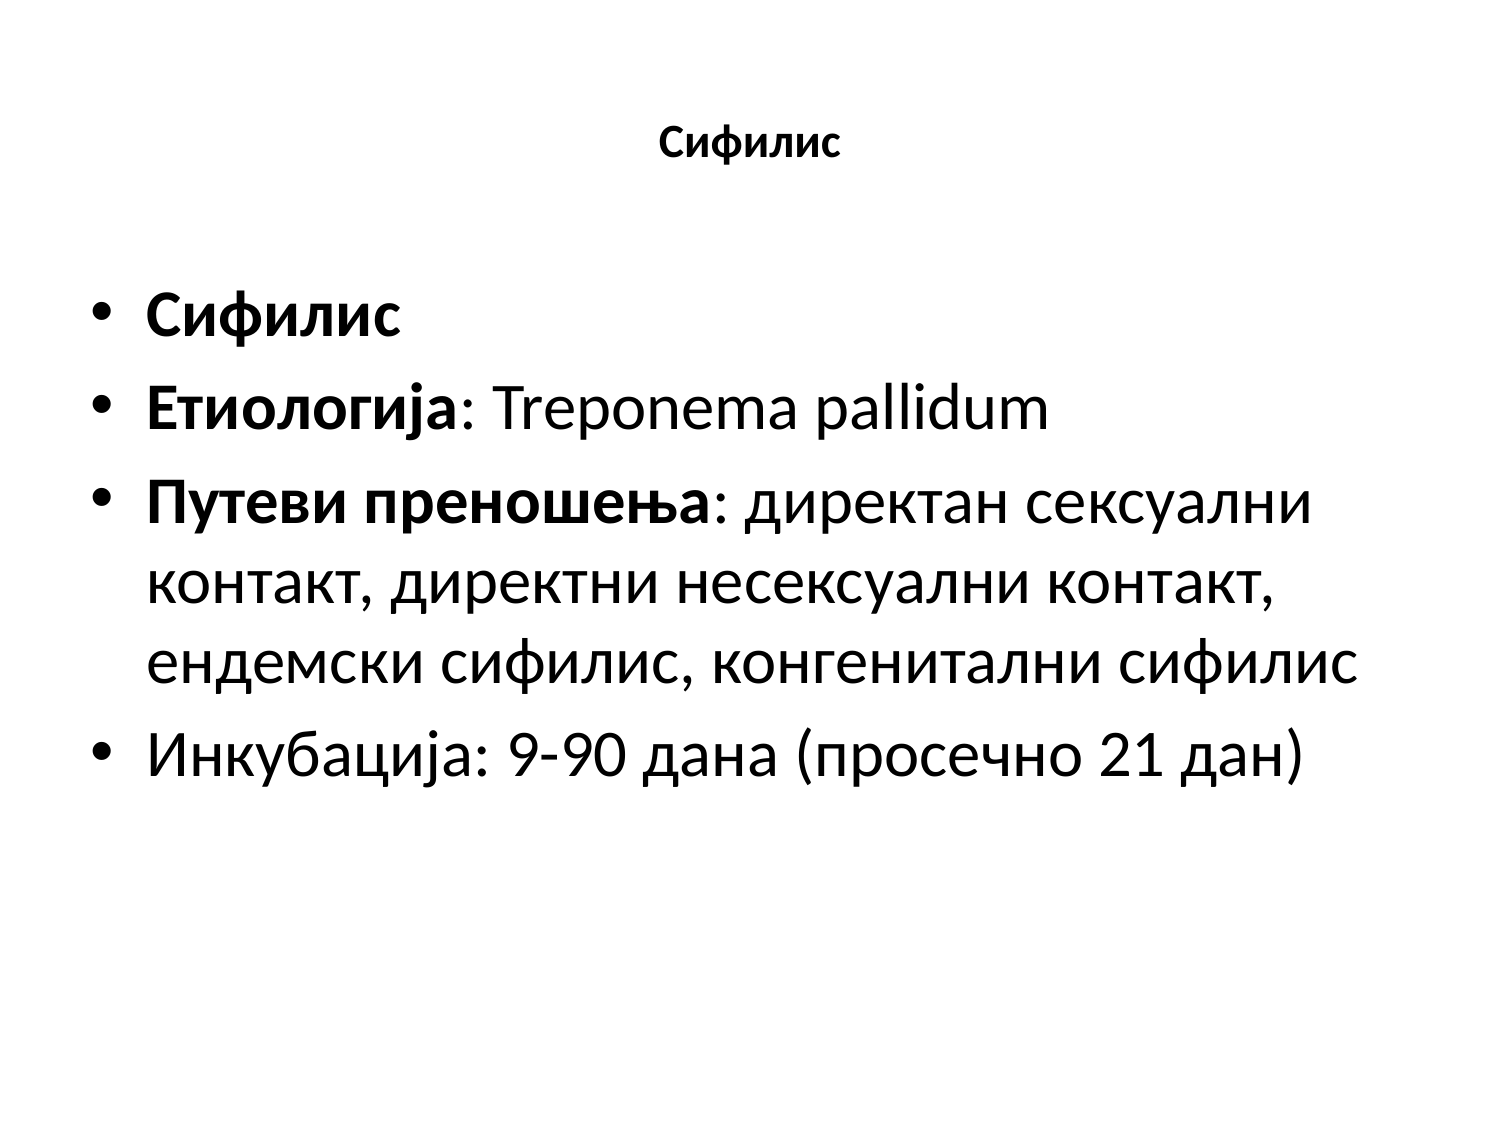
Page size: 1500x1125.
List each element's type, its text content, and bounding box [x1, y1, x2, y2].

list Сифилис Етиологија: Treponema pallidum Путеви преношења: директан сексуални контакт, директни несексуални контакт, ендемски сифилис, конгенитални сифилис Инкубација: 9-90 дана (просечно 21 дан) [75, 262, 1425, 1005]
title Сифилис [75, 45, 1425, 233]
